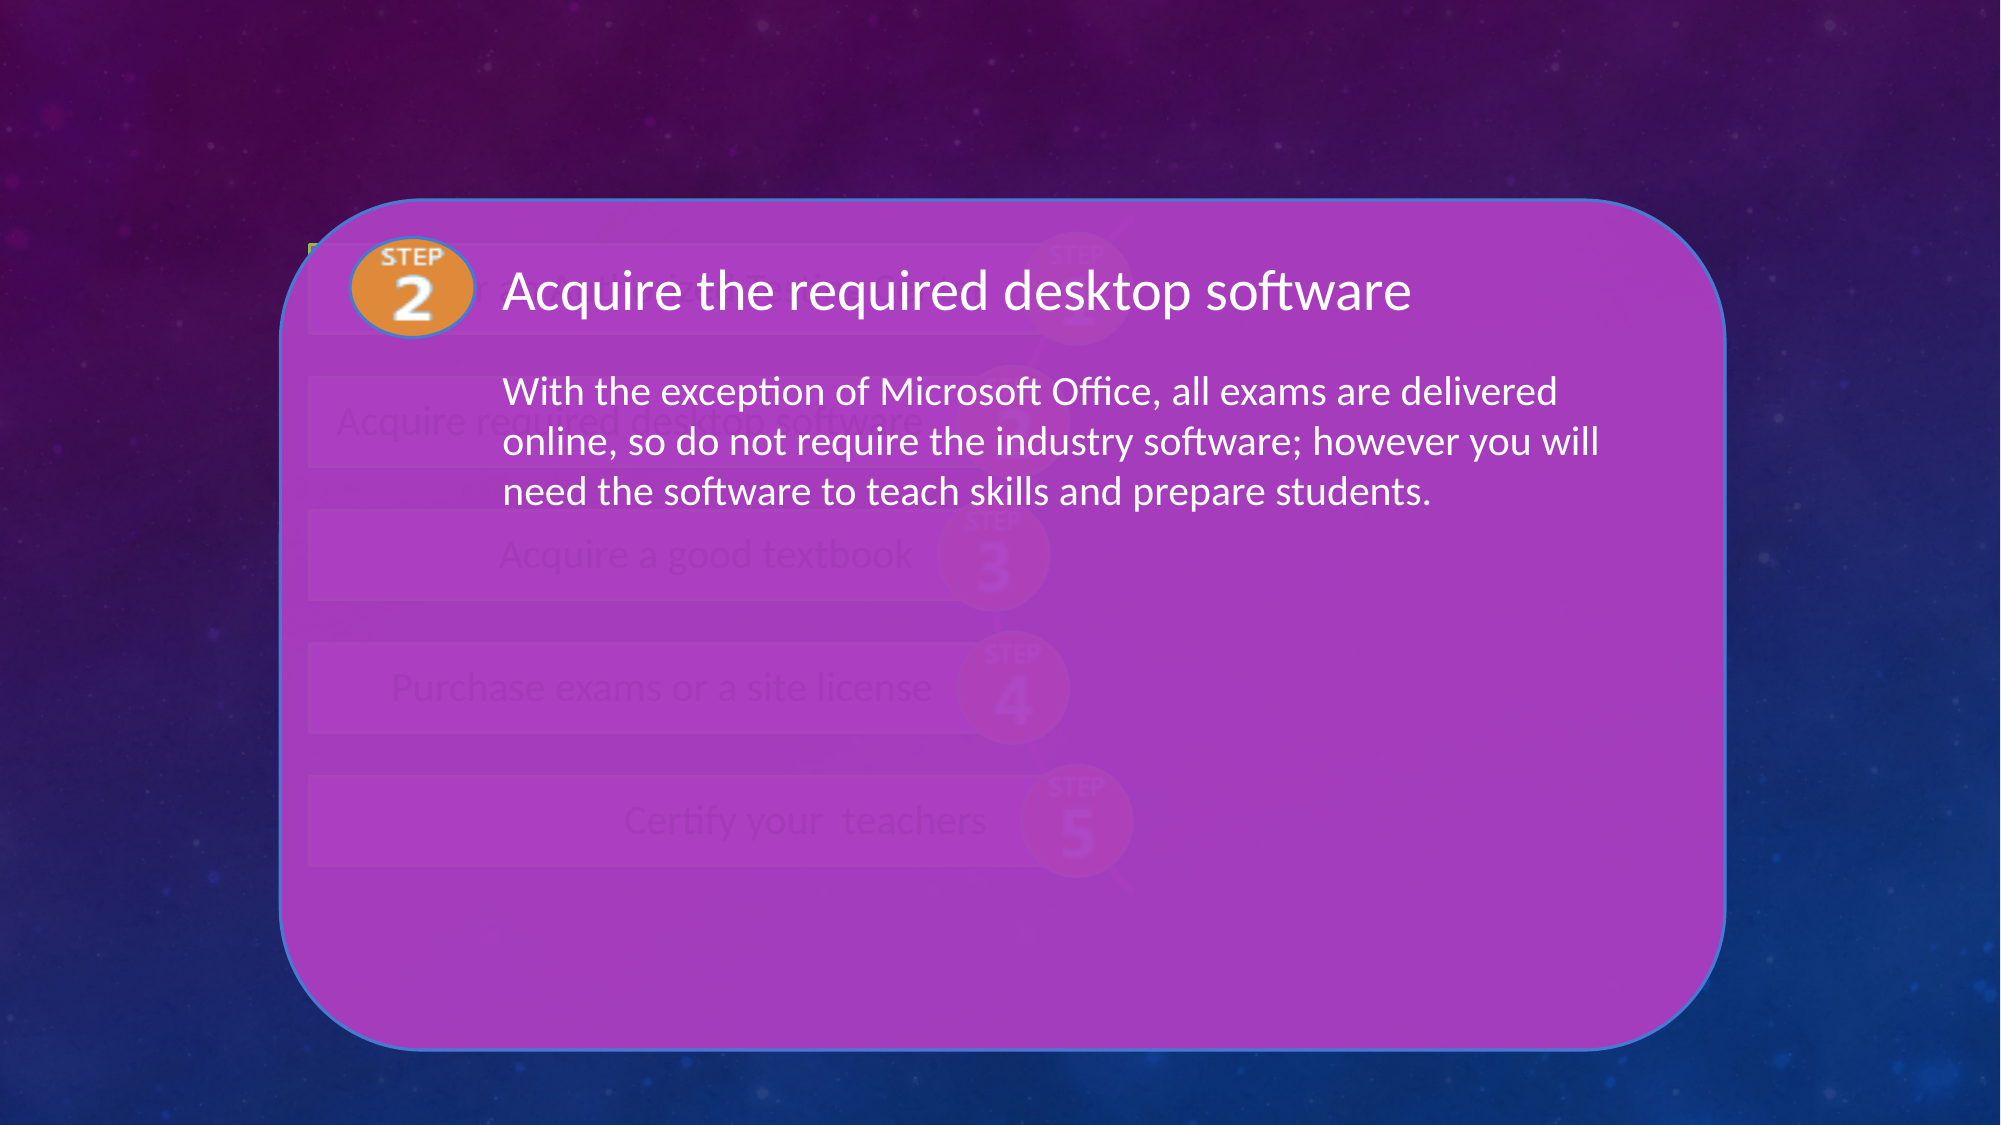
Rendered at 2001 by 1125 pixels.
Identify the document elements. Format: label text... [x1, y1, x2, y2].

text_box Acquire the required desktop software [1149, 244, 1650, 330]
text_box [299, 199, 1144, 910]
picture [0, 0, 2001, 1125]
text_box [278, 198, 1727, 1052]
text_box With the exception of Microsoft Office, all exams are delivered online, so do not require the industry software; however you will need the software to teach skills and prepare students. [1149, 356, 1675, 621]
